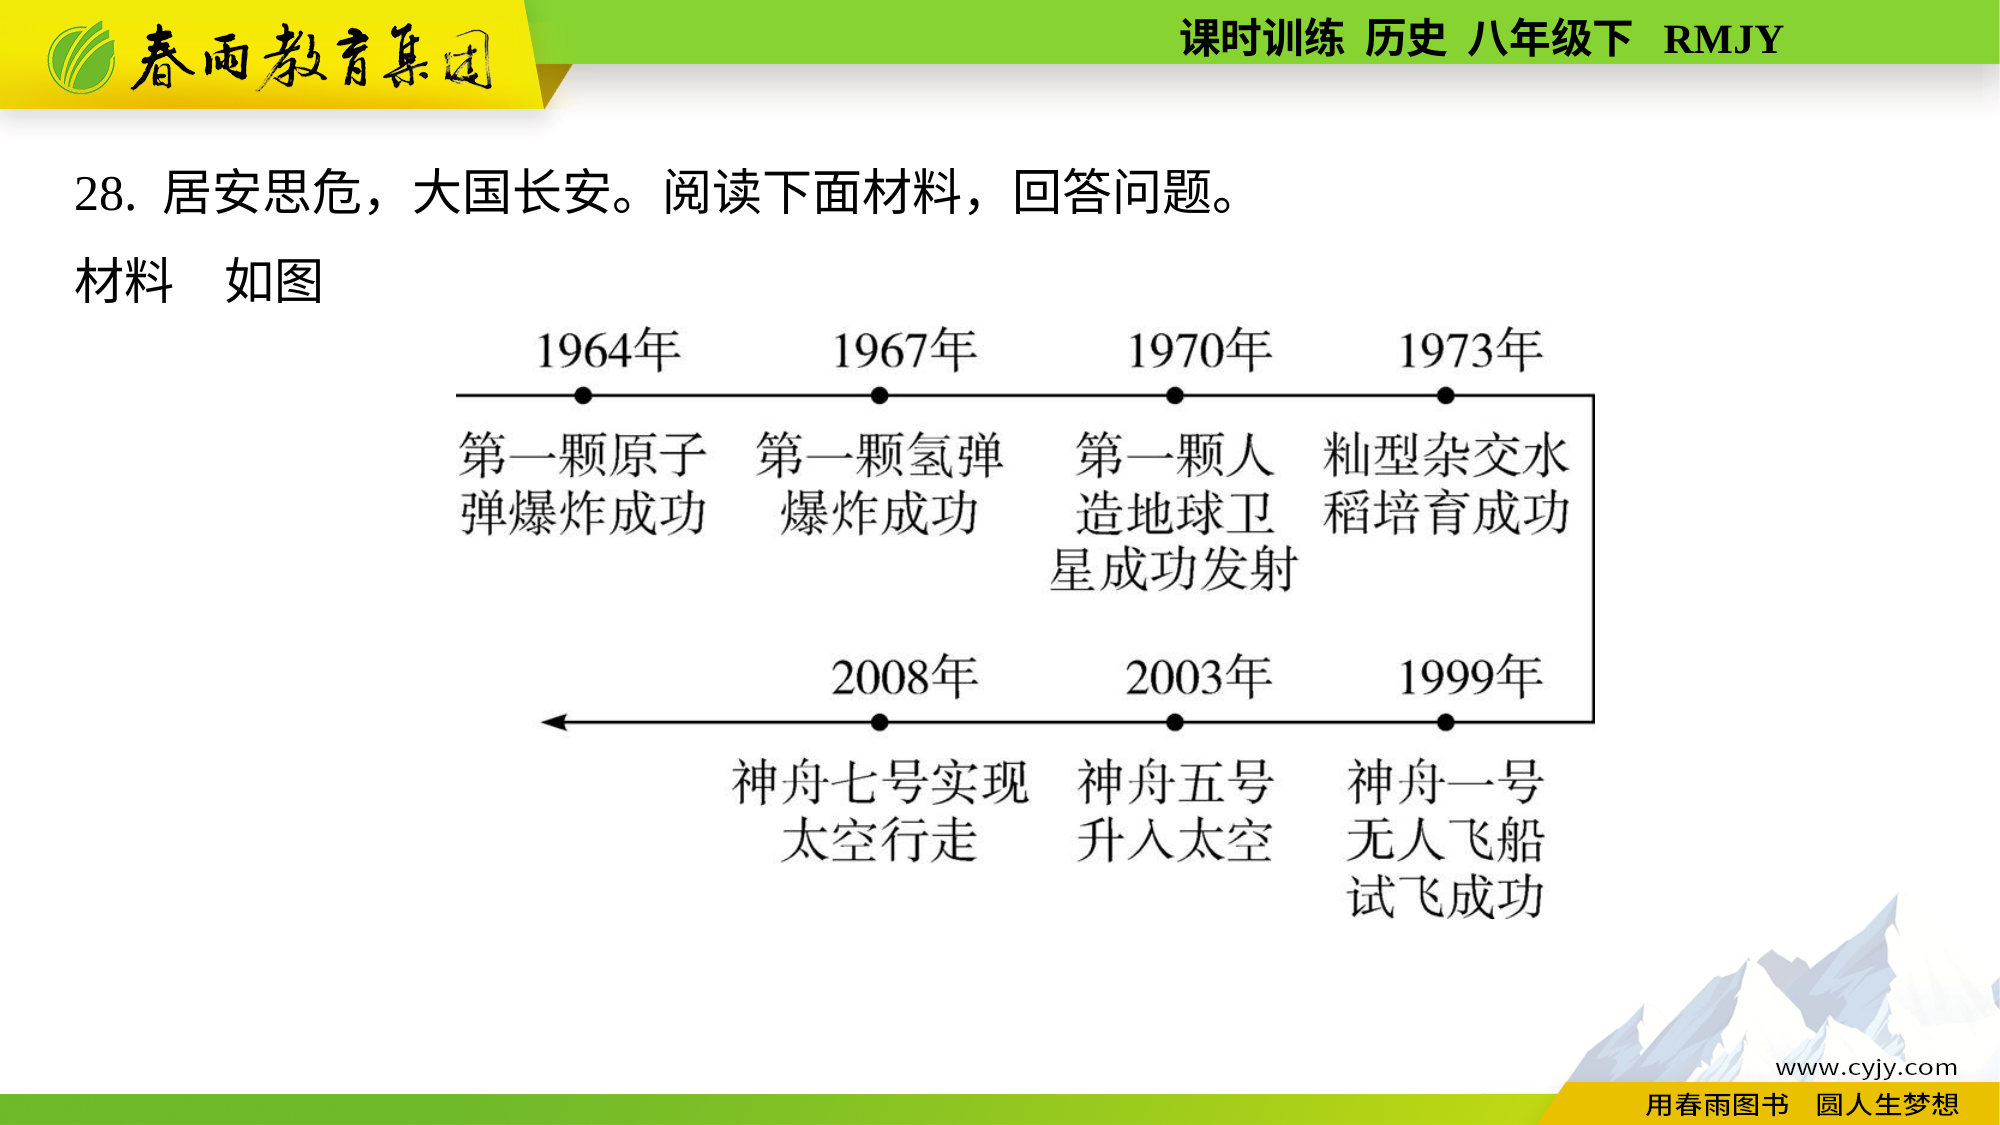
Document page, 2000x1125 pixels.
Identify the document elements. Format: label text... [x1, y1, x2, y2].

list 28. 居安思危，大国长安。阅读下面材料，回答问题。 材料 如图 [59, 122, 1944, 308]
picture [0, 0, 2000, 1125]
